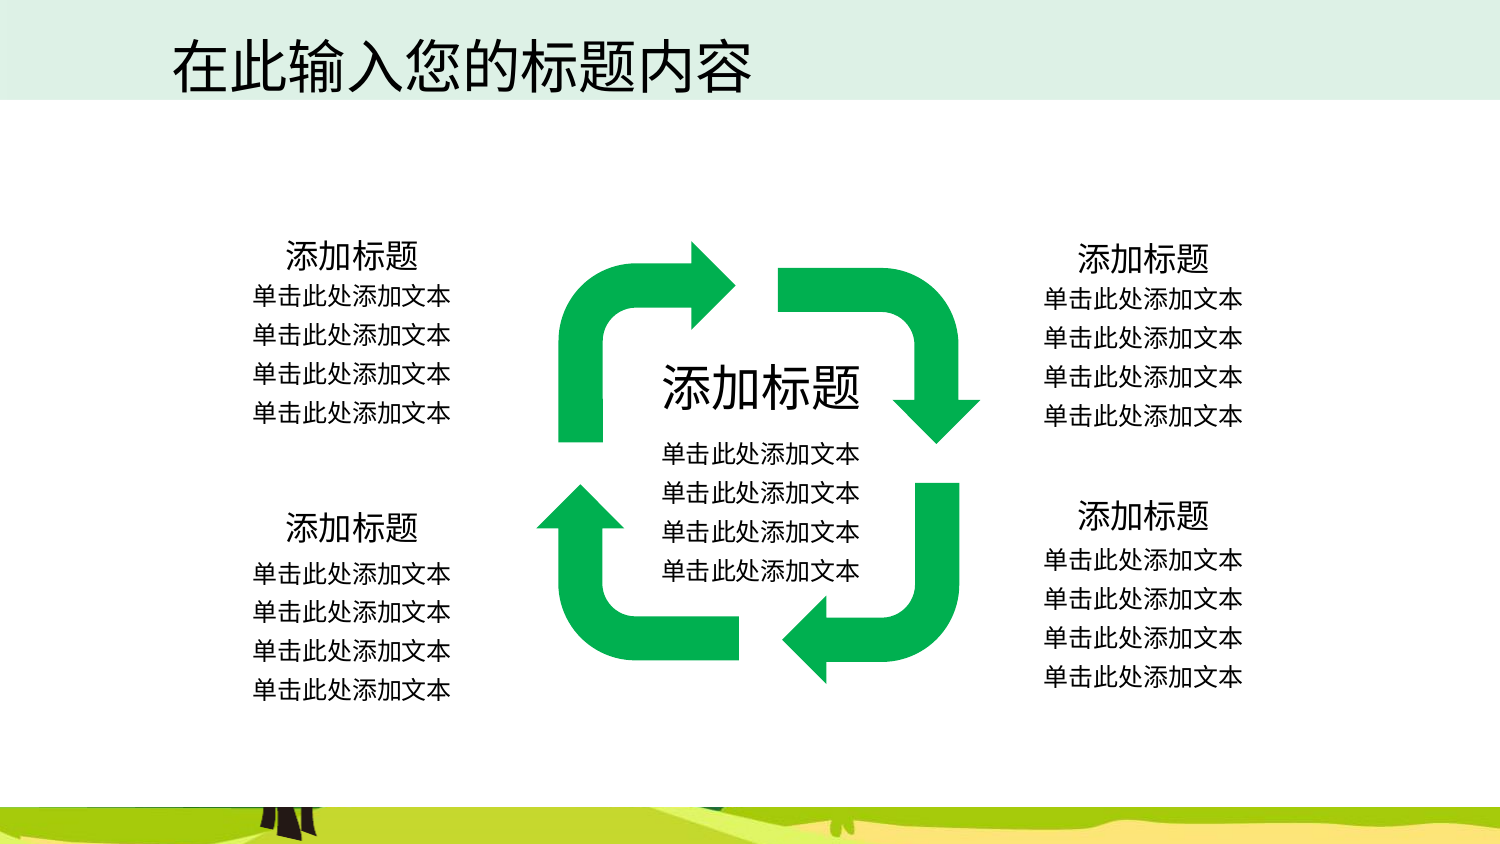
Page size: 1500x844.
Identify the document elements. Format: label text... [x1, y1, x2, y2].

picture [0, 0, 1500, 99]
text_box [780, 481, 961, 687]
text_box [204, 499, 500, 715]
text_box 在此输入您的标题内容 [156, 22, 793, 108]
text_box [995, 487, 1292, 702]
text_box [533, 482, 740, 662]
text_box [557, 238, 738, 444]
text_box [995, 230, 1292, 441]
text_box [204, 228, 500, 437]
picture [0, 807, 1500, 844]
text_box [613, 348, 909, 596]
text_box [776, 266, 983, 446]
